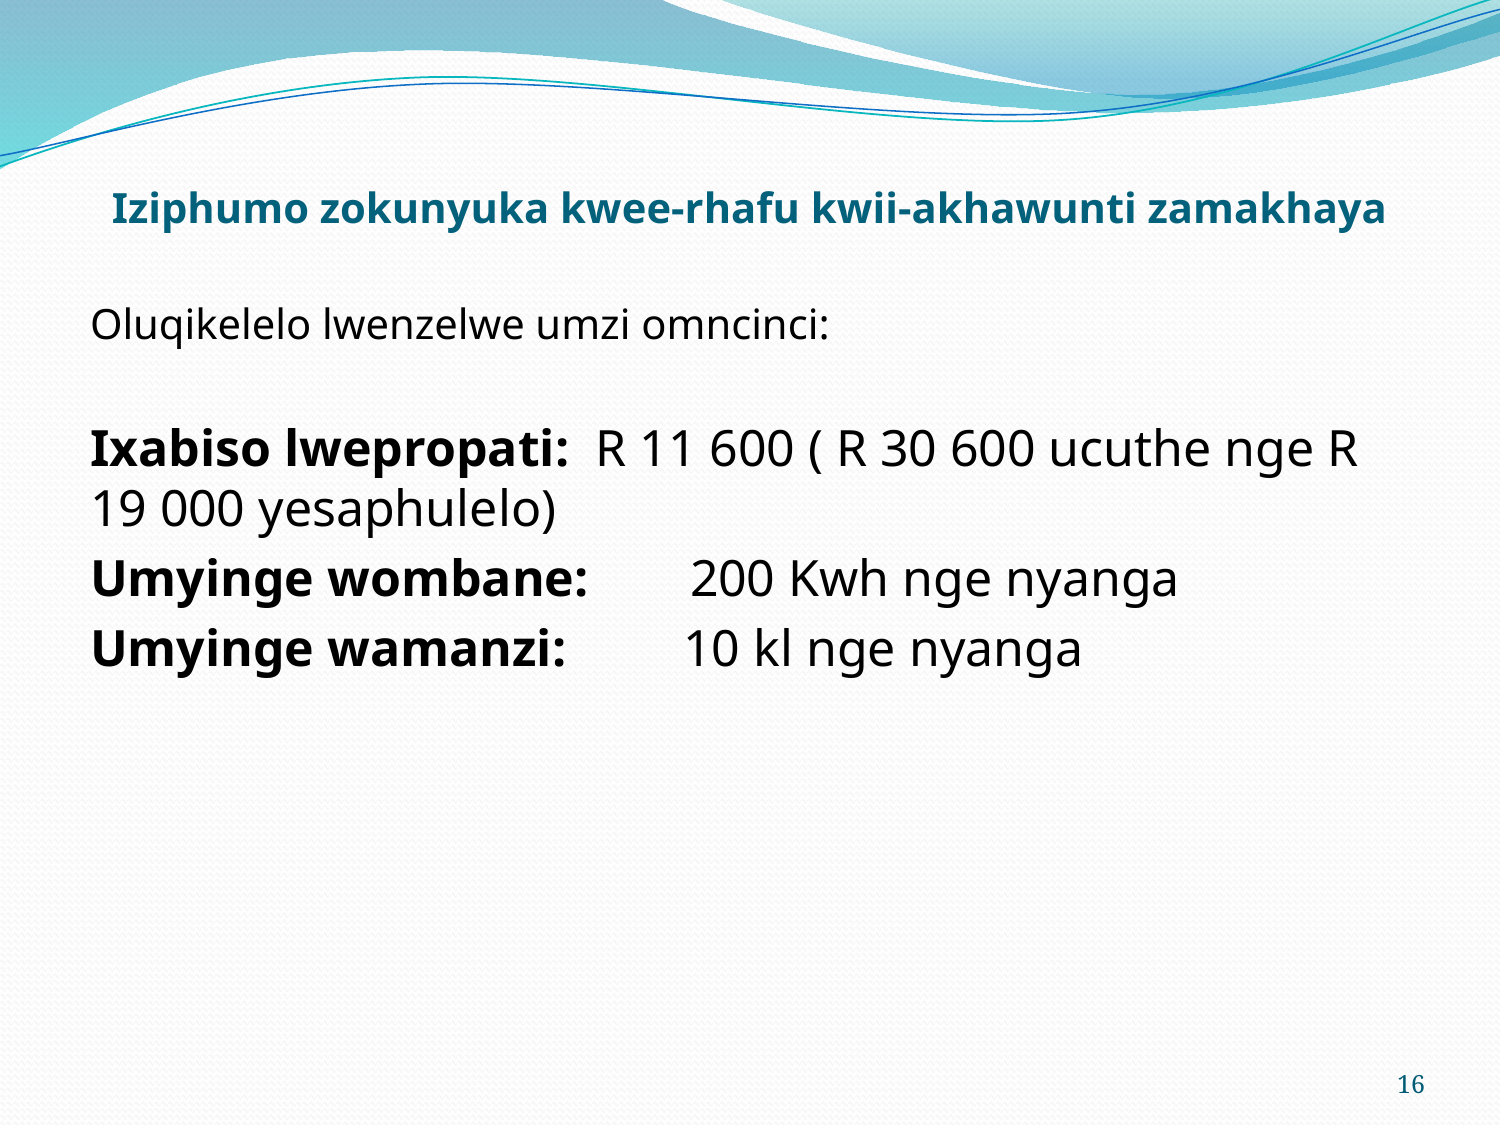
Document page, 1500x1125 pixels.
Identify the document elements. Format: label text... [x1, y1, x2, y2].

list Oluqikelelo lwenzelwe umzi omncinci: Ixabiso lwepropati: R 11 600 ( R 30 600 ucuthe nge R 19 000 yesaphulelo) Umyinge wombane: 200 Kwh nge nyanga Umyinge wamanzi: 10 kl nge nyanga [74, 290, 1426, 1038]
slide_number 16 [1299, 1042, 1425, 1103]
title Iziphumo zokunyuka kwee-rhafu kwii-akhawunti zamakhaya [74, 115, 1426, 290]
